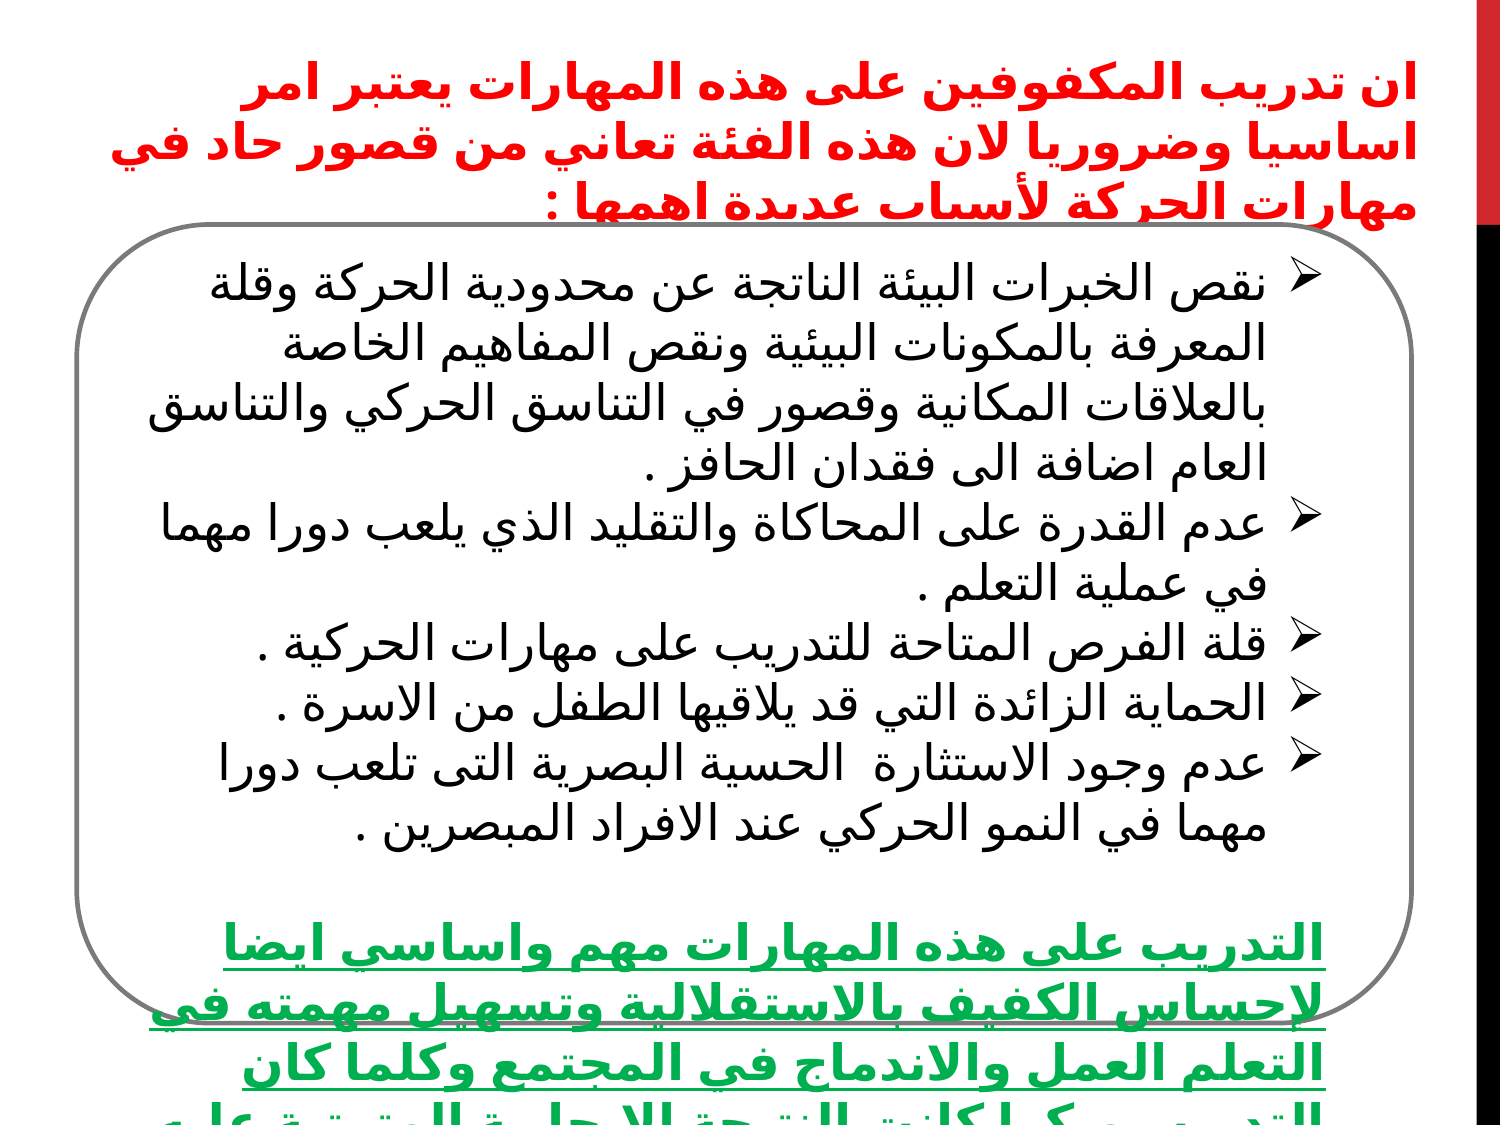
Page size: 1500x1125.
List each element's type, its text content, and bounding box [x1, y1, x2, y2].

text_box ان تدريب المكفوفين على هذه المهارات يعتبر امر اساسيا وضروريا لان هذه الفئة تعاني من قصور حاد في مهارات الحركة لأسباب عديدة اهمها : [76, 42, 1436, 283]
text_box [137, 222, 1414, 1011]
text_box نقص الخبرات البيئة الناتجة عن محدودية الحركة وقلة المعرفة بالمكونات البيئية ونقص المفاهيم الخاصة بالعلاقات المكانية وقصور في التناسق الحركي والتناسق العام اضافة الى فقدان الحافز . عدم القدرة على المحاكاة والتقليد الذي يلعب دورا مهما في عملية التعلم . قلة الفرص المتاحة للتدريب على مهارات الحركية . الحماية الزائدة التي قد يلاقيها الطفل من الاسرة . عدم وجود الاستثارة الحسية البصرية التى تلعب دورا مهما في النمو الحركي عند الافراد المبصرين . التدريب على هذه المهارات مهم واساسي ايضا لإحساس الكفيف بالاستقلالية وتسهيل مهمته في التعلم العمل والاندماج في المجتمع وكلما كان التدريب مبكرا كانت النتيجة الايجابية المترتبة عليه اكبر. [123, 243, 1341, 1125]
text_box [74, 253, 123, 994]
